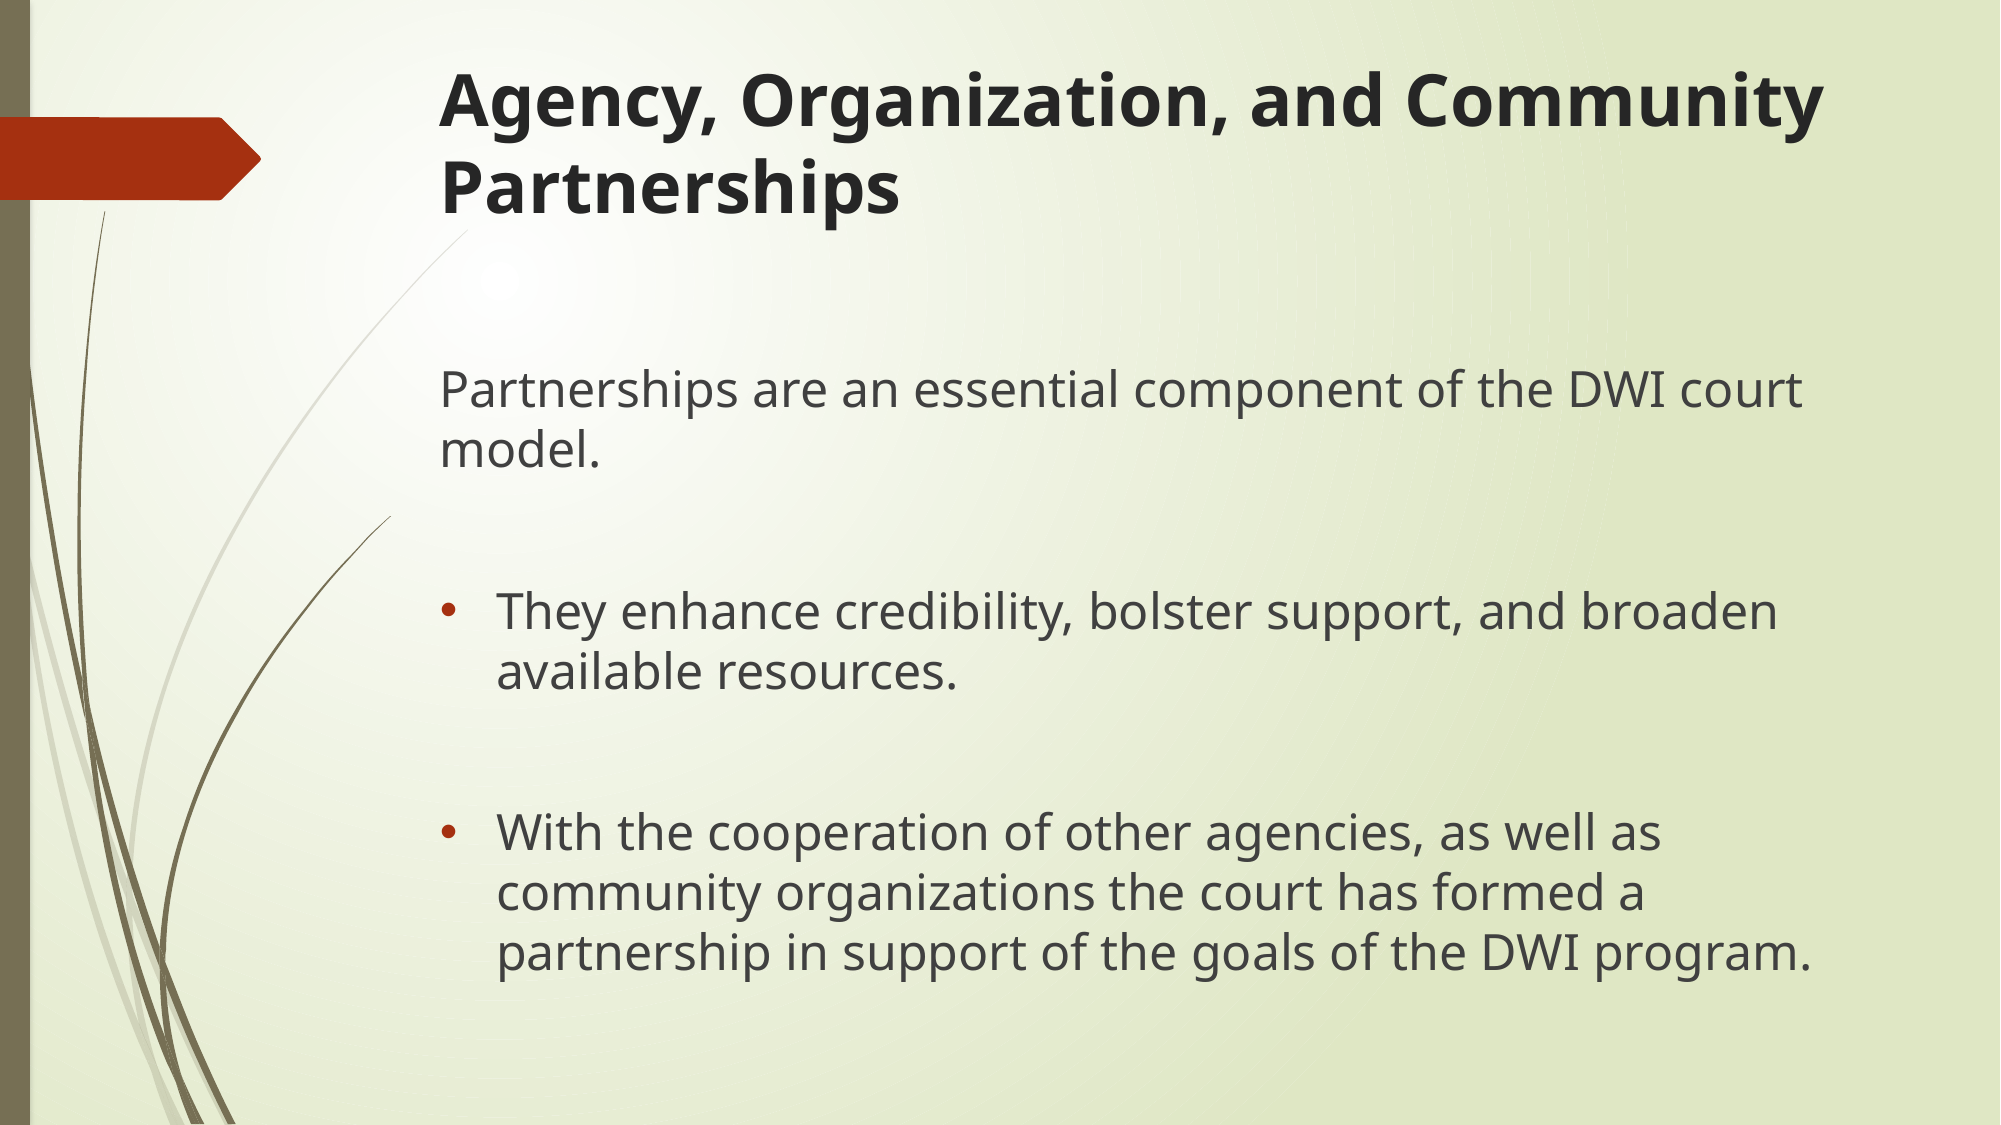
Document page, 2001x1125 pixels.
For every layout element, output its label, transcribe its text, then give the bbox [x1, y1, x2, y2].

list Partnerships are an essential component of the DWI court model. They enhance credibility, bolster support, and broaden available resources. With the cooperation of other agencies, as well as community organizations the court has formed a partnership in support of the goals of the DWI program. [424, 350, 1888, 1125]
title Agency, Organization, and Community Partnerships [424, 47, 1887, 237]
